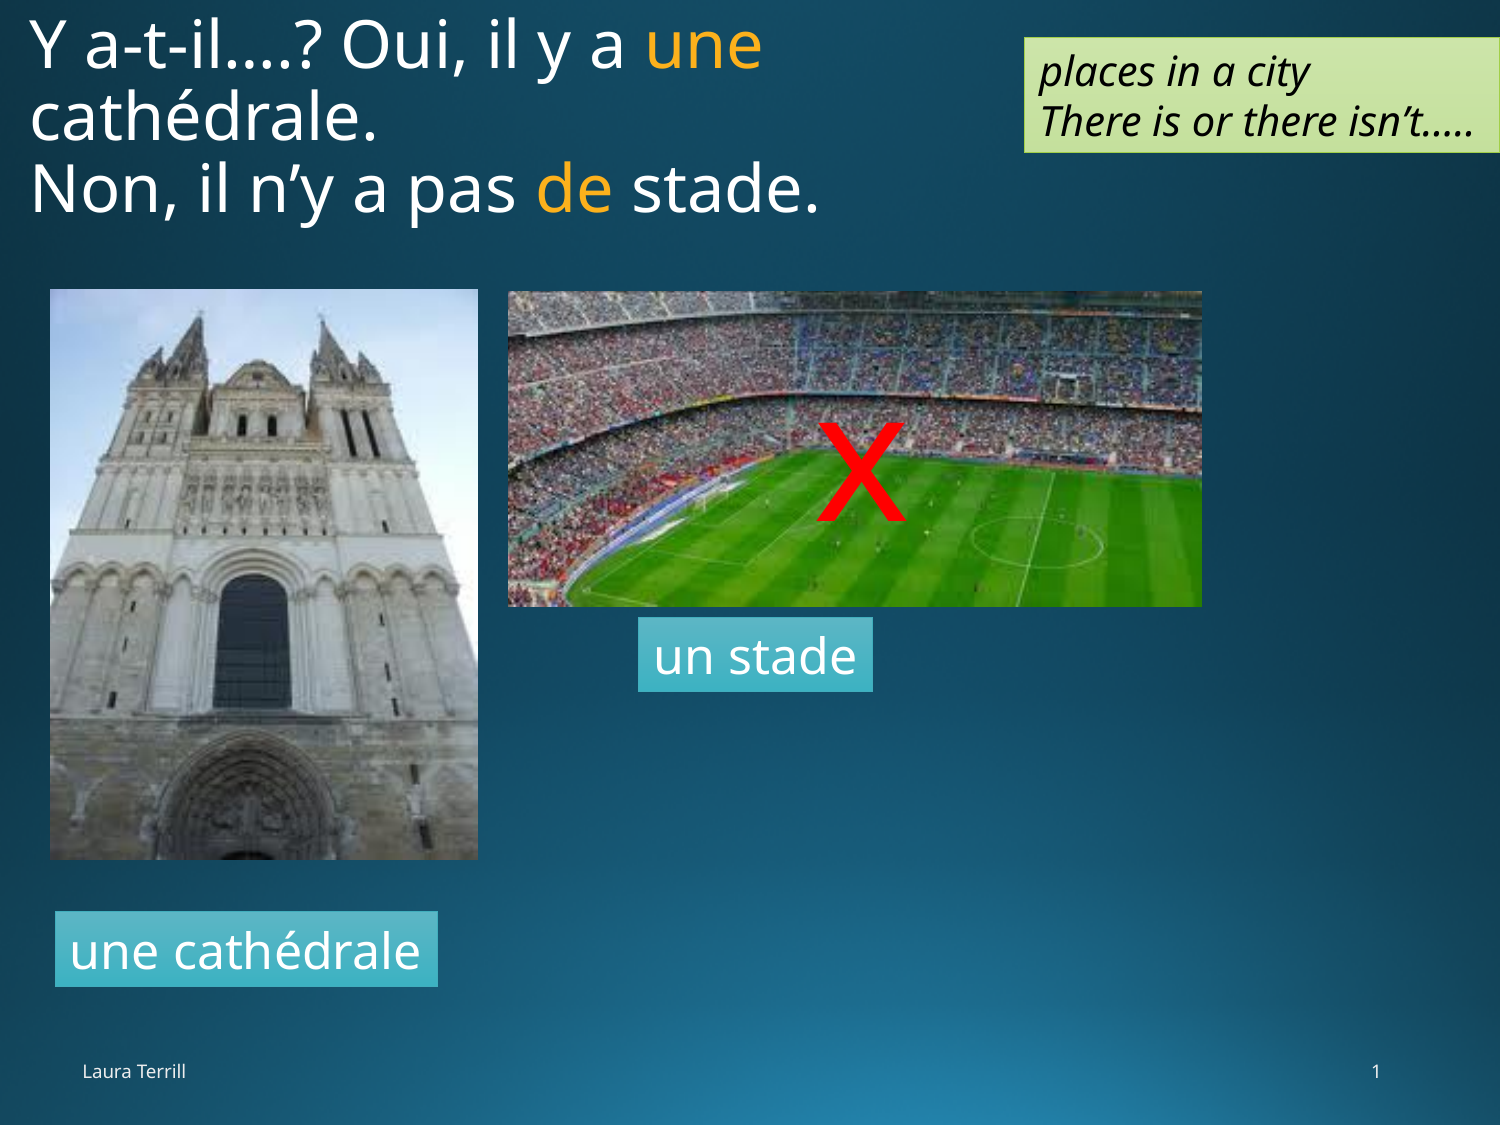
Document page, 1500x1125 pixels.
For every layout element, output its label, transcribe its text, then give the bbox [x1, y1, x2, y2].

title Y a-t-il….? Oui, il y a une cathédrale. Non, il n’y a pas de stade. [14, 37, 1138, 200]
text_box places in a city There is or there isn’t….. [1024, 37, 1500, 153]
footer Laura Terrill [67, 1042, 574, 1103]
text_box un stade [638, 617, 873, 692]
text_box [507, 291, 1202, 607]
slide_number 1 [1059, 1042, 1397, 1103]
text_box une cathédrale [55, 911, 438, 987]
picture [0, 0, 1500, 1125]
